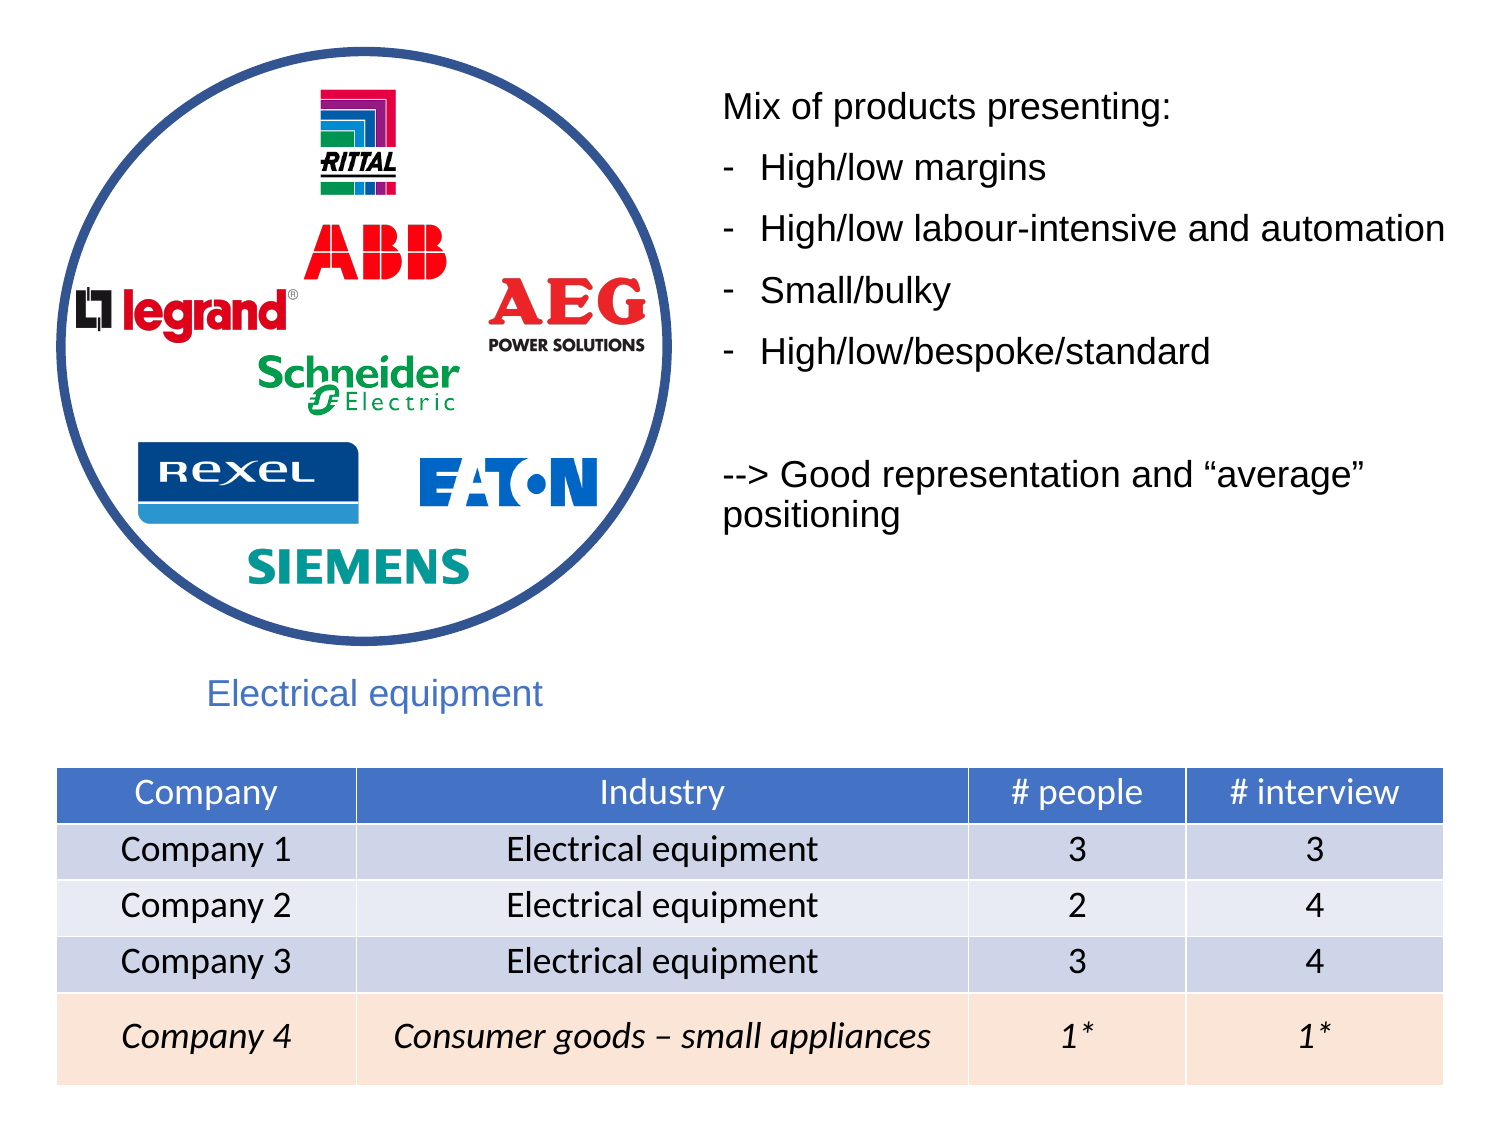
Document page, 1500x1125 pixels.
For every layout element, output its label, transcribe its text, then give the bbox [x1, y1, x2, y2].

table_cell Company 3 [57, 937, 356, 992]
table_cell Electrical equipment [357, 825, 968, 879]
picture [76, 287, 462, 427]
picture [487, 276, 647, 354]
picture [420, 458, 600, 507]
table_cell Electrical equipment [357, 937, 968, 992]
picture [301, 223, 448, 281]
table_header Industry [357, 768, 968, 823]
table_cell 4 [1187, 881, 1443, 936]
table_cell 3 [969, 825, 1185, 879]
table_header # people [969, 768, 1185, 823]
table_cell 2 [969, 881, 1185, 936]
picture [137, 441, 359, 524]
table_cell 4 [1187, 937, 1443, 992]
table_header # interview [1187, 768, 1443, 823]
table_cell 3 [969, 937, 1185, 992]
table_cell 1* [969, 994, 1185, 1085]
picture [241, 538, 477, 595]
picture [297, 66, 419, 218]
table_cell 1* [1187, 994, 1443, 1085]
table_cell Electrical equipment [357, 881, 968, 936]
table_cell 3 [1187, 825, 1443, 879]
table_cell Company 2 [57, 881, 356, 936]
table_cell Consumer goods – small appliances [357, 994, 968, 1085]
table_header Company [57, 768, 356, 823]
table_cell Company 1 [57, 825, 356, 879]
text_box Mix of products presenting: High/low margins High/low labour-intensive and automation Small/bulky High/low/bespoke/standard --> Good representation and “average” positioning [707, 31, 1462, 621]
text_box Electrical equipment [158, 661, 591, 722]
table_cell Company 4 [57, 994, 356, 1085]
text_box [59, 50, 669, 643]
